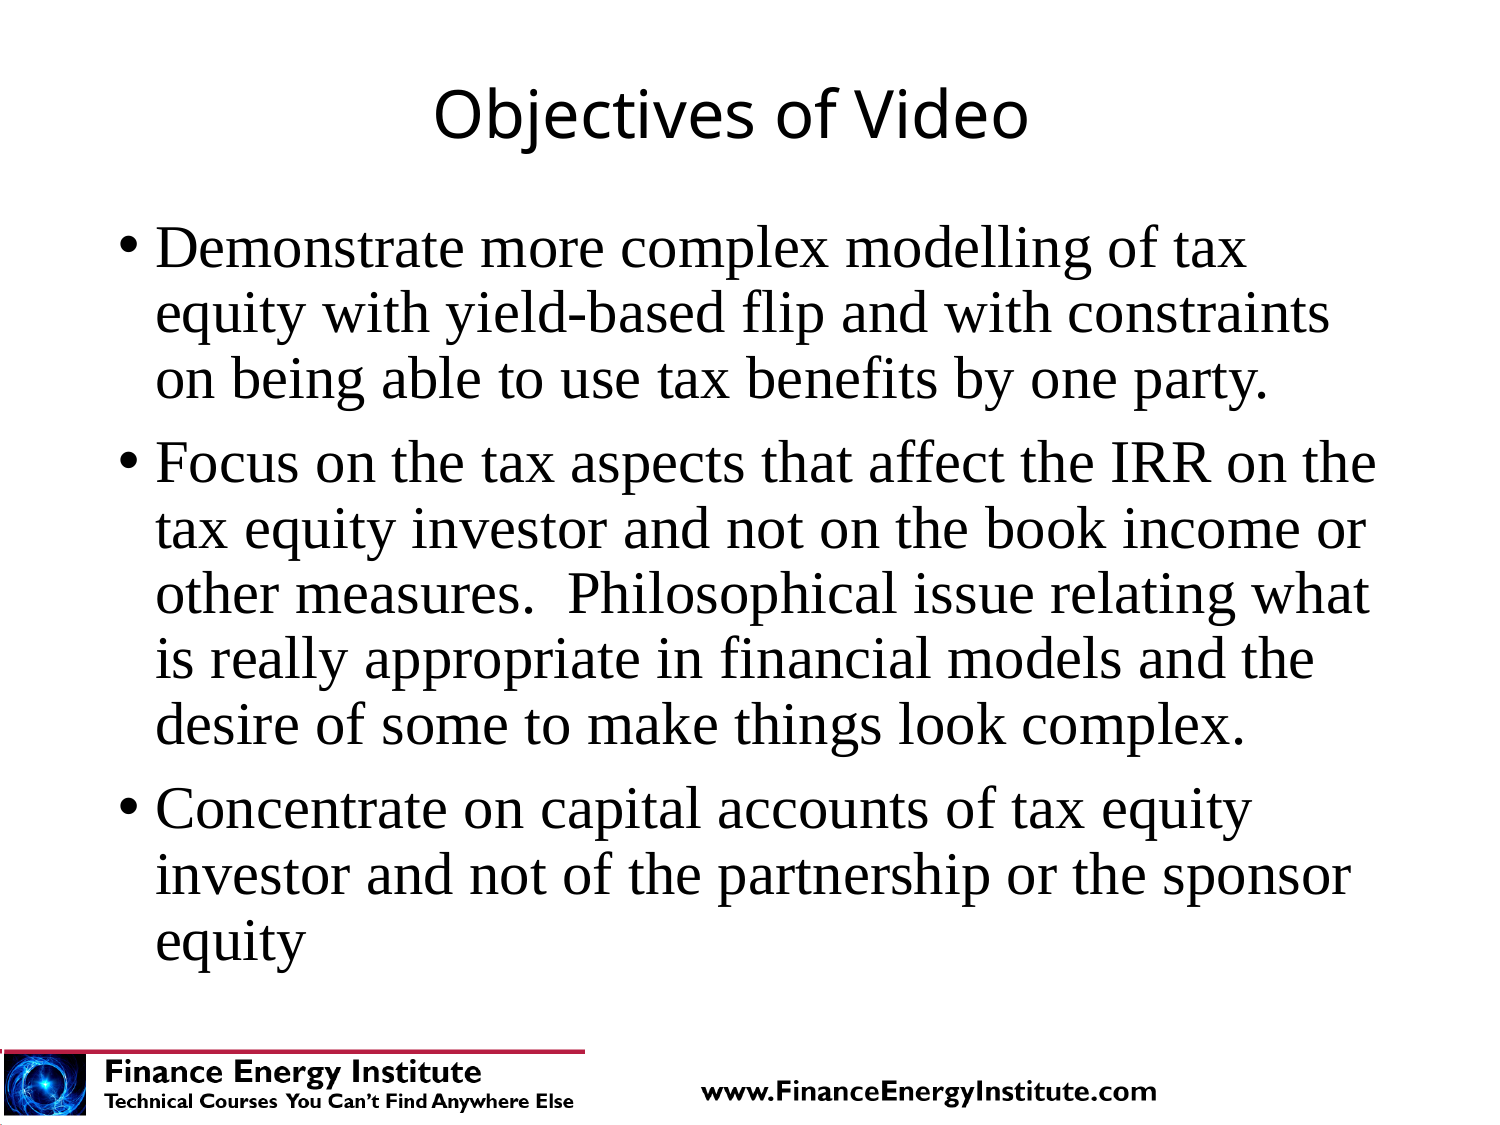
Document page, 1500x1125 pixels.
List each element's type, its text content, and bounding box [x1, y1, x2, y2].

picture [0, 1042, 585, 1125]
picture [696, 1074, 1166, 1112]
list Demonstrate more complex modelling of tax equity with yield-based flip and with constraints on being able to use tax benefits by one party. Focus on the tax aspects that affect the IRR on the tax equity investor and not on the book income or other measures. Philosophical issue relating what is really appropriate in financial models and the desire of some to make things look complex. Concentrate on capital accounts of tax equity investor and not of the partnership or the sponsor equity [103, 207, 1400, 1014]
title Objectives of Video [103, 59, 1361, 174]
